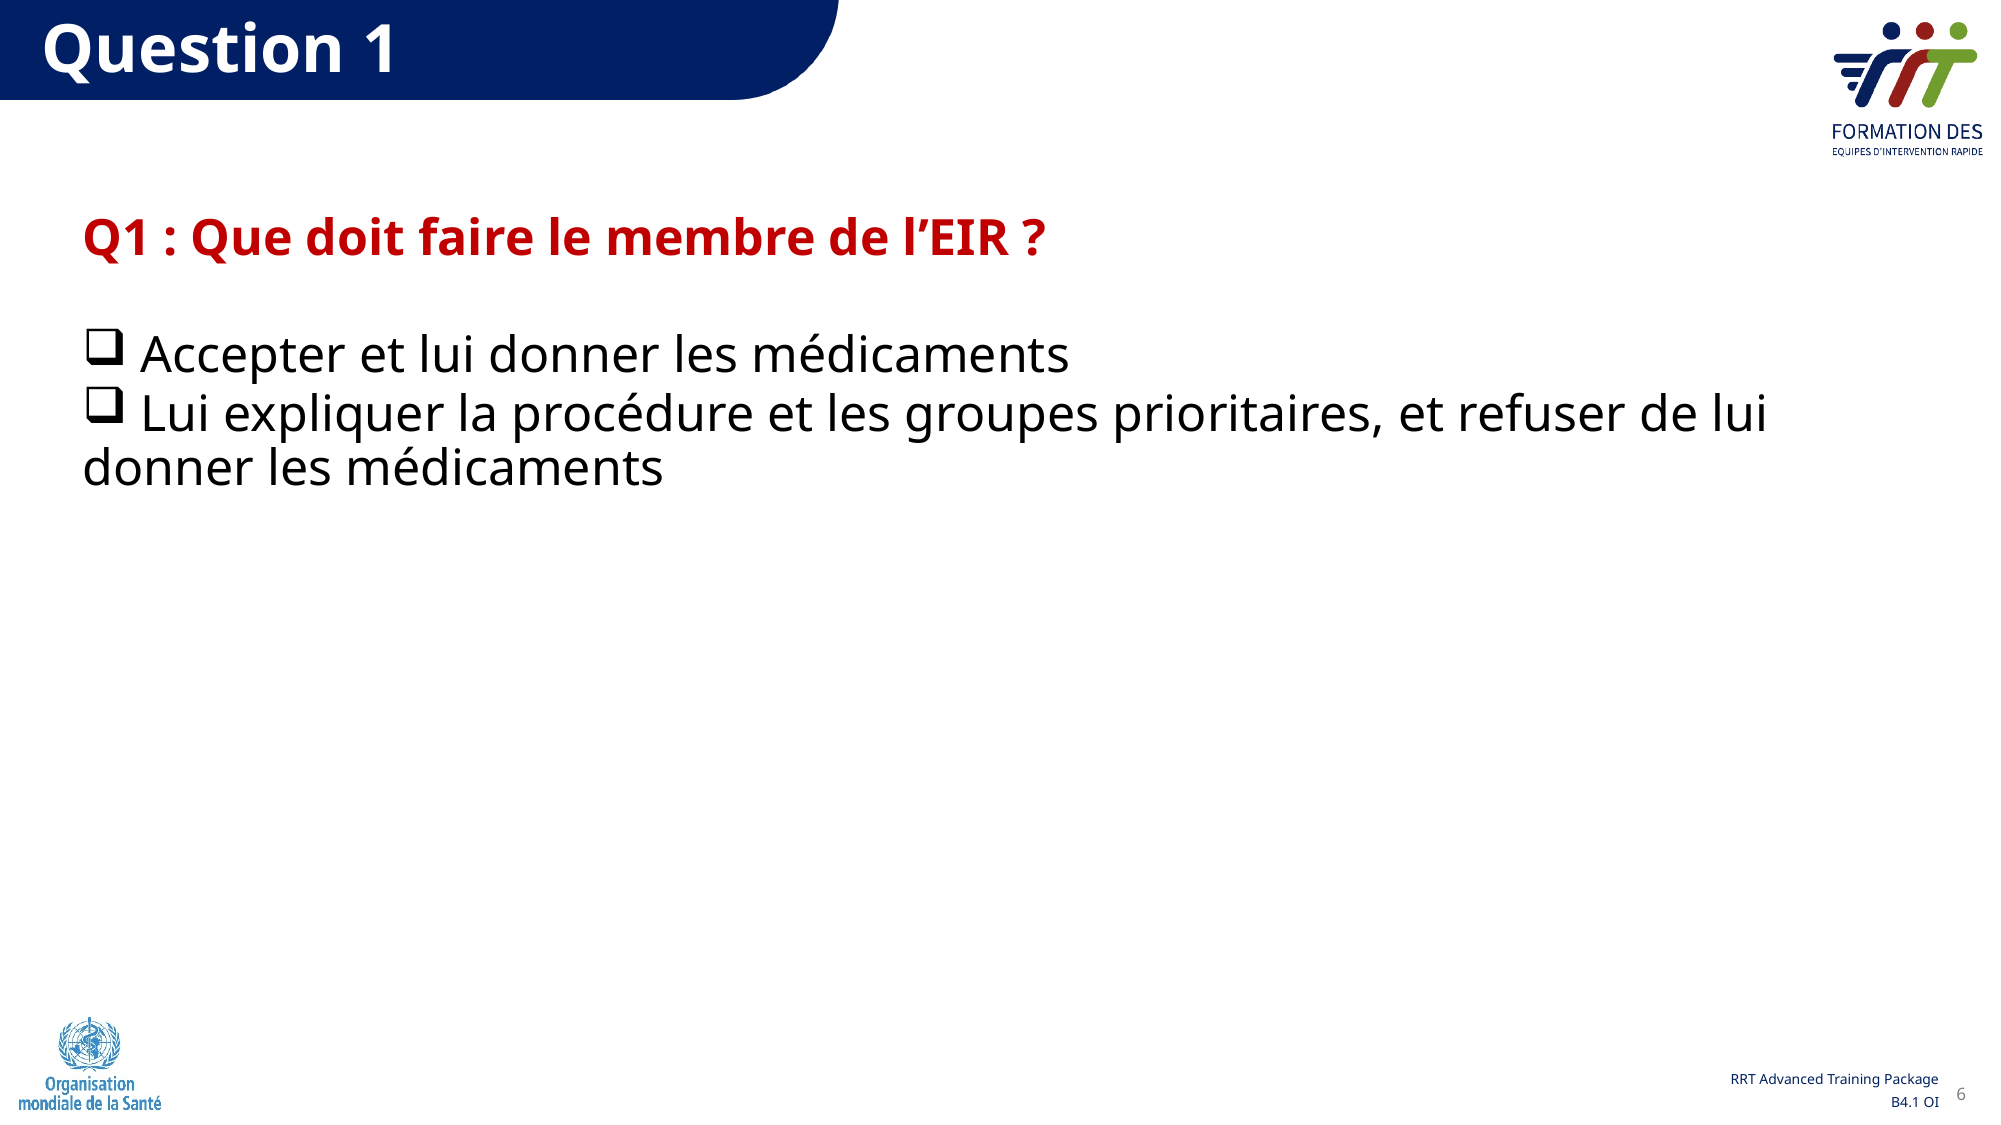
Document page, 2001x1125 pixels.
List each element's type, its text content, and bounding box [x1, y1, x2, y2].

picture [17, 1015, 162, 1111]
list Q1 : Que doit faire le membre de l’EIR ? Accepter et lui donner les médicaments Lui expliquer la procédure et les groupes prioritaires, et refuser de lui donner les médicaments [74, 204, 1907, 969]
text_box Question 1 [26, 13, 534, 78]
picture [0, 0, 839, 100]
picture [1832, 21, 1983, 157]
